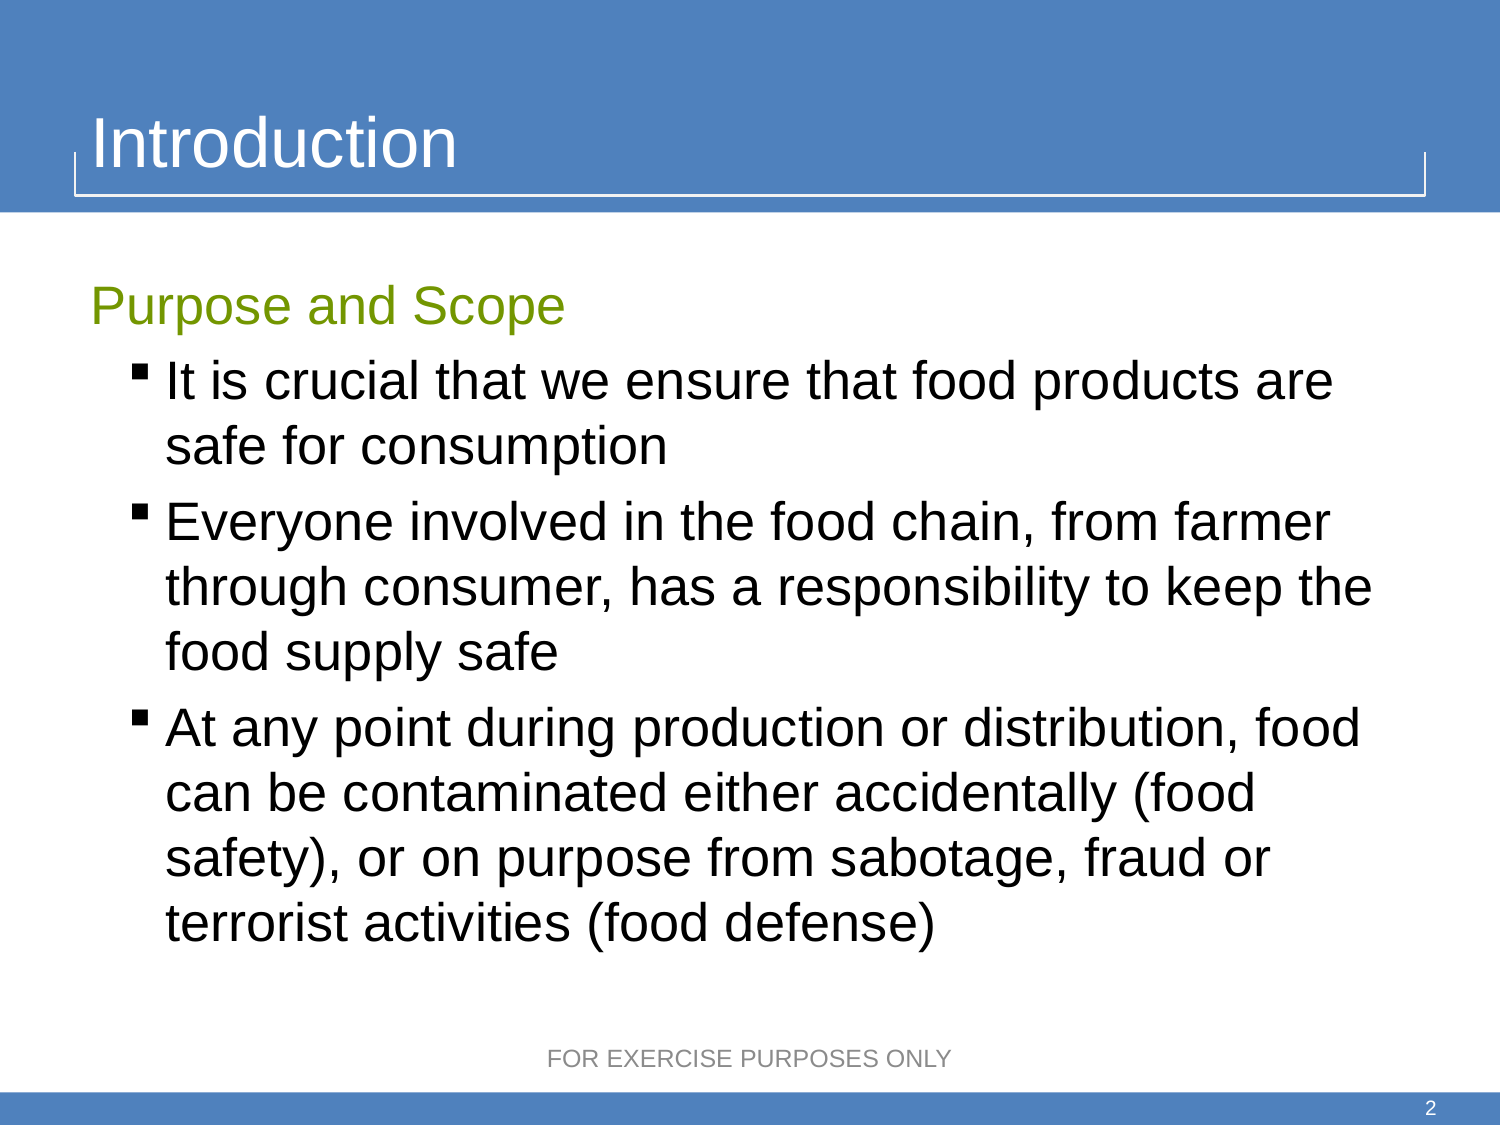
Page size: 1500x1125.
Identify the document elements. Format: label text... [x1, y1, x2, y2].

list Purpose and Scope It is crucial that we ensure that food products are safe for consumption Everyone involved in the food chain, from farmer through consumer, has a responsibility to keep the food supply safe At any point during production or distribution, food can be contaminated either accidentally (food safety), or on purpose from sabotage, fraud or terrorist activities (food defense) [74, 262, 1426, 1006]
footer FOR EXERCISE PURPOSES ONLY [512, 1042, 988, 1103]
title Introduction [74, 44, 1426, 233]
